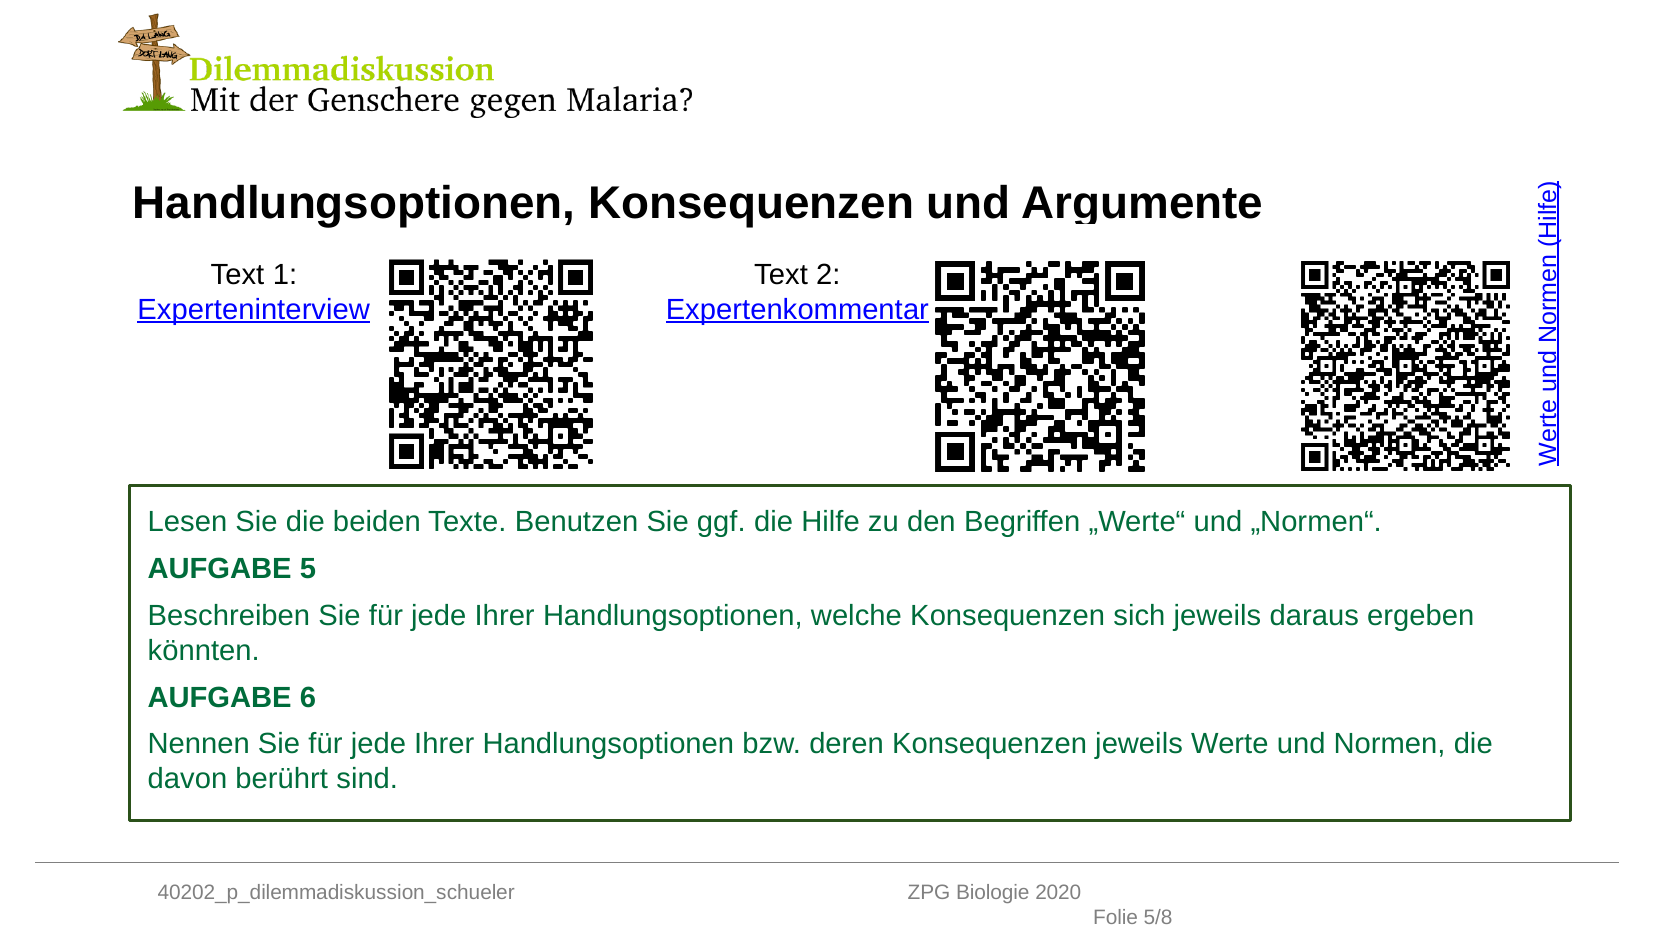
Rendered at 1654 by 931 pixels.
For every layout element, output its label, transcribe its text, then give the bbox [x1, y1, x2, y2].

picture [117, 13, 693, 119]
text_box 40202_p_dilemmadiskussion_schueler ZPG Biologie 2020 Folie 5/8 [82, 871, 1583, 910]
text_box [117, 162, 1572, 821]
